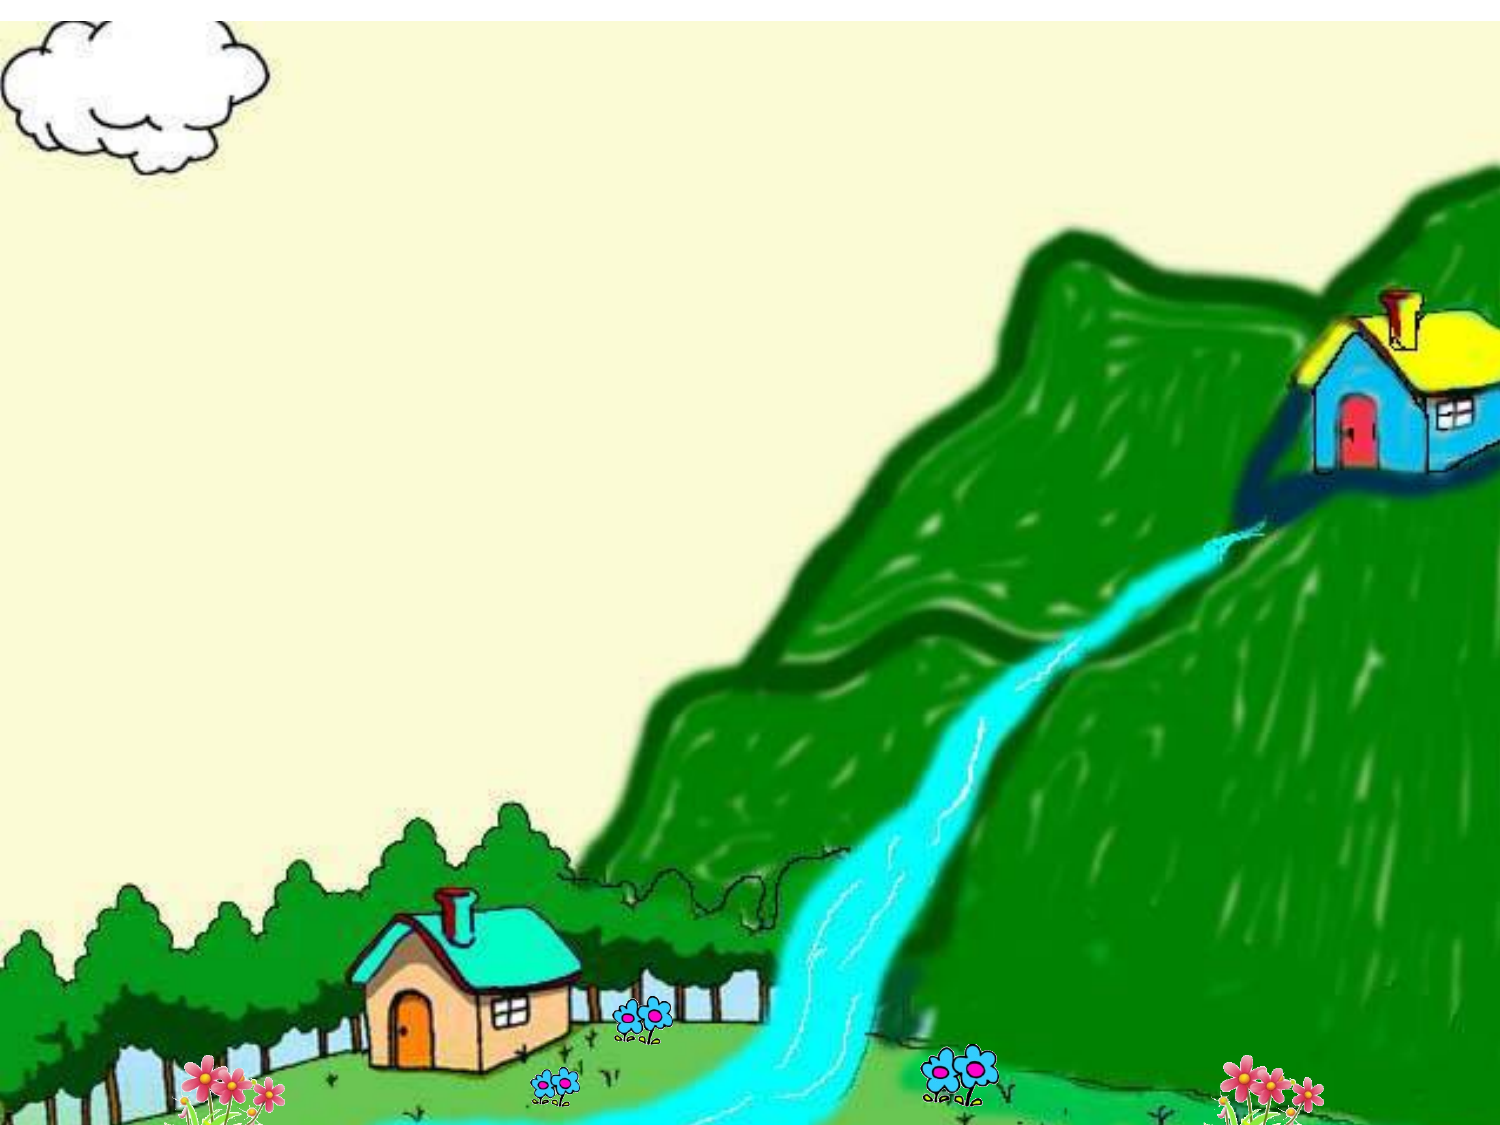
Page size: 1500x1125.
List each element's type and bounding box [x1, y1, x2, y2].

text_box [0, 20, 1500, 1125]
